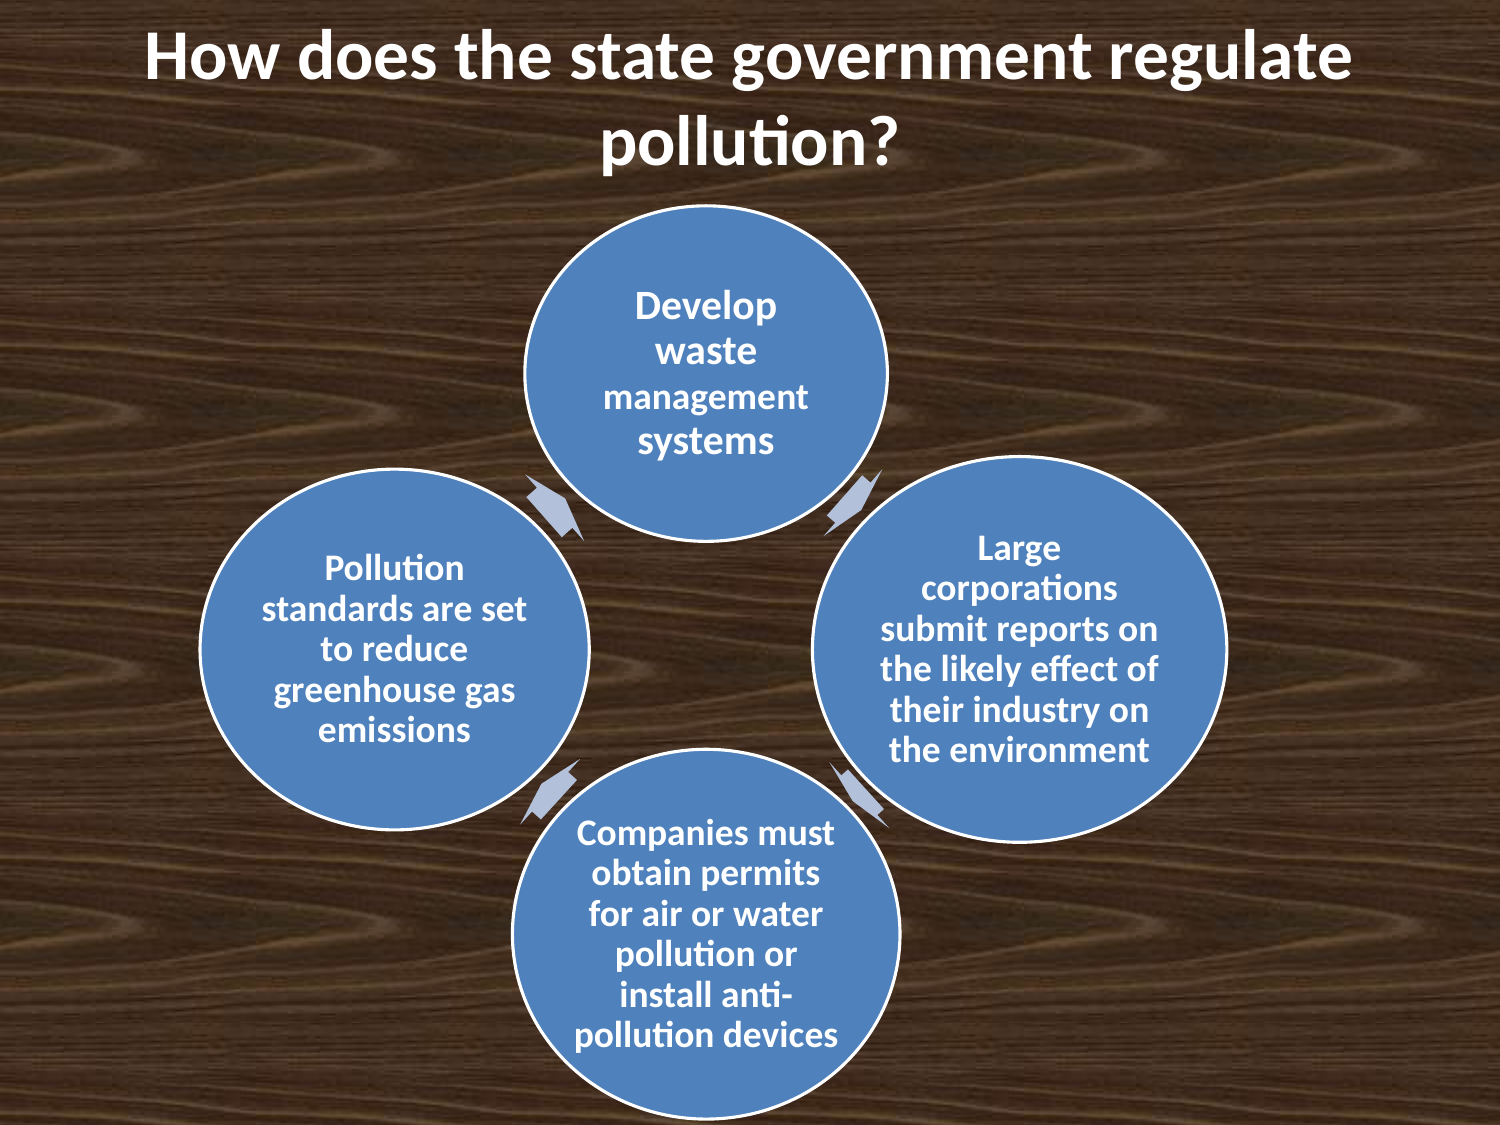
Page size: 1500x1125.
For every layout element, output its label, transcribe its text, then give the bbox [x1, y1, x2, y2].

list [0, 249, 1426, 1076]
picture [0, 0, 1500, 1125]
title How does the state government regulate pollution? [75, 0, 1425, 188]
